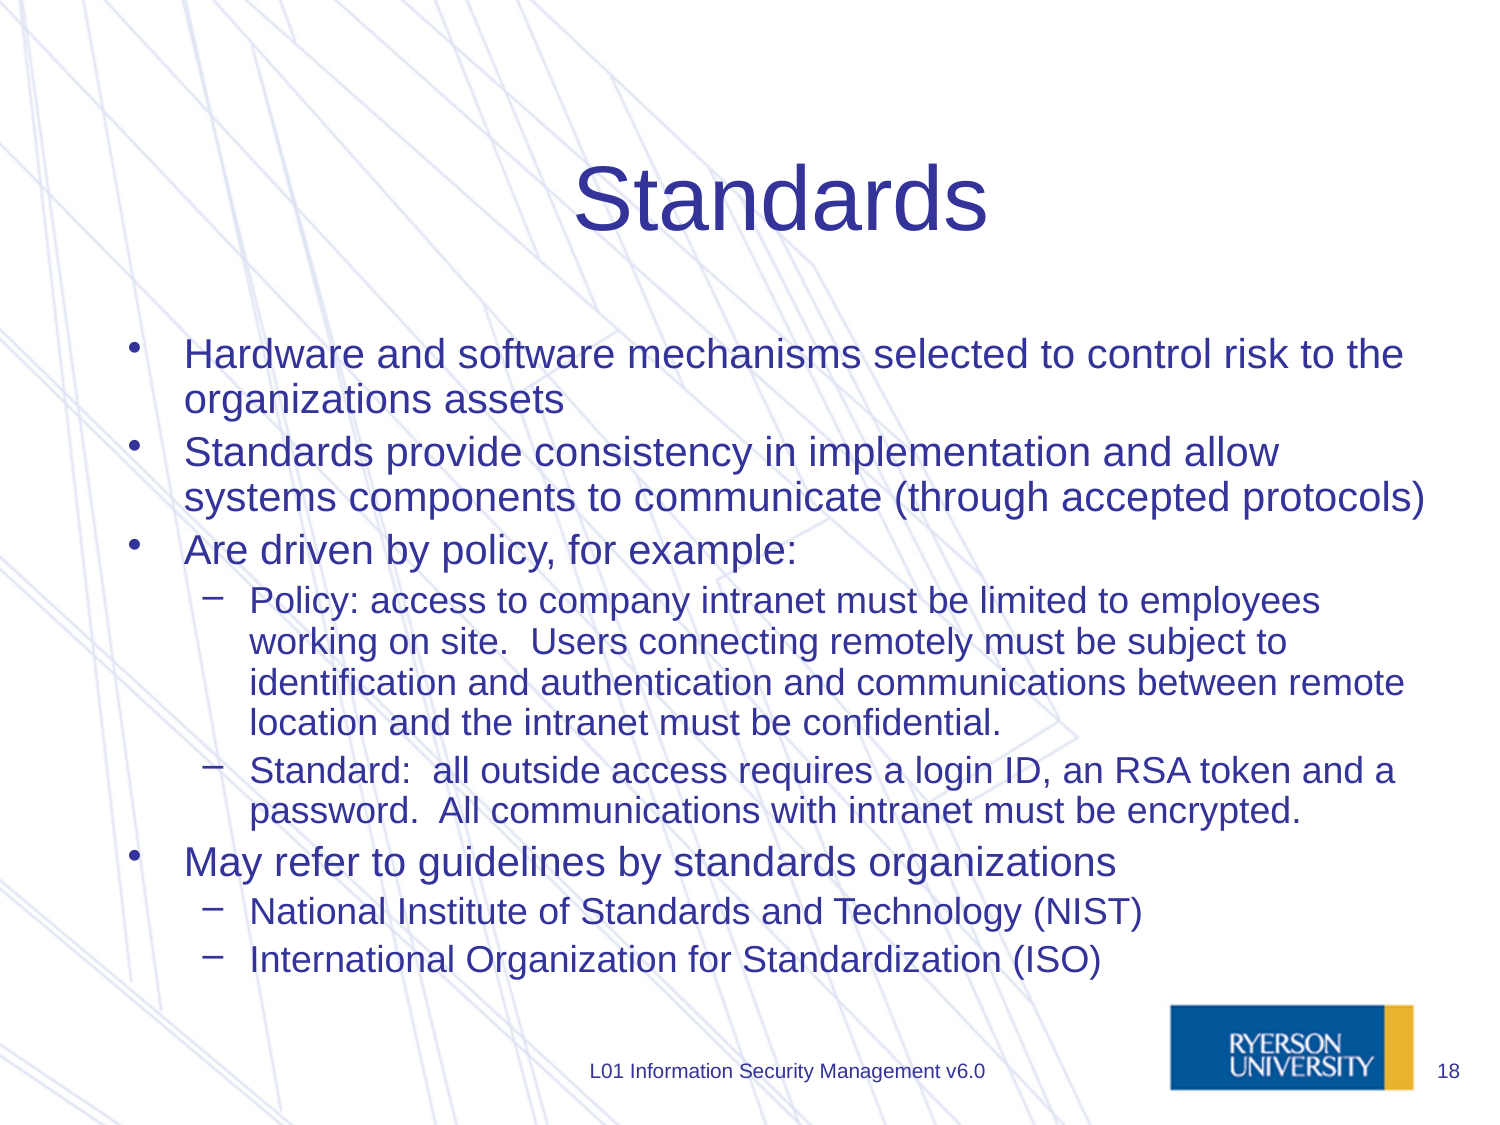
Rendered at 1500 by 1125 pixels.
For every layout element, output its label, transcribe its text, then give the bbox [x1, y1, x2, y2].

list Hardware and software mechanisms selected to control risk to the organizations assets Standards provide consistency in implementation and allow systems components to communicate (through accepted protocols) Are driven by policy, for example: Policy: access to company intranet must be limited to employees working on site. Users connecting remotely must be subject to identification and authentication and communications between remote location and the intranet must be confidential. Standard: all outside access requires a login ID, an RSA token and a password. All communications with intranet must be encrypted. May refer to guidelines by standards organizations National Institute of Standards and Technology (NIST) International Organization for Standardization (ISO) [112, 324, 1451, 1001]
title Standards [112, 99, 1451, 288]
slide_number 18 [1399, 1049, 1476, 1113]
footer L01 Information Security Management v6.0 [449, 1049, 1126, 1113]
picture [0, 0, 1500, 1125]
